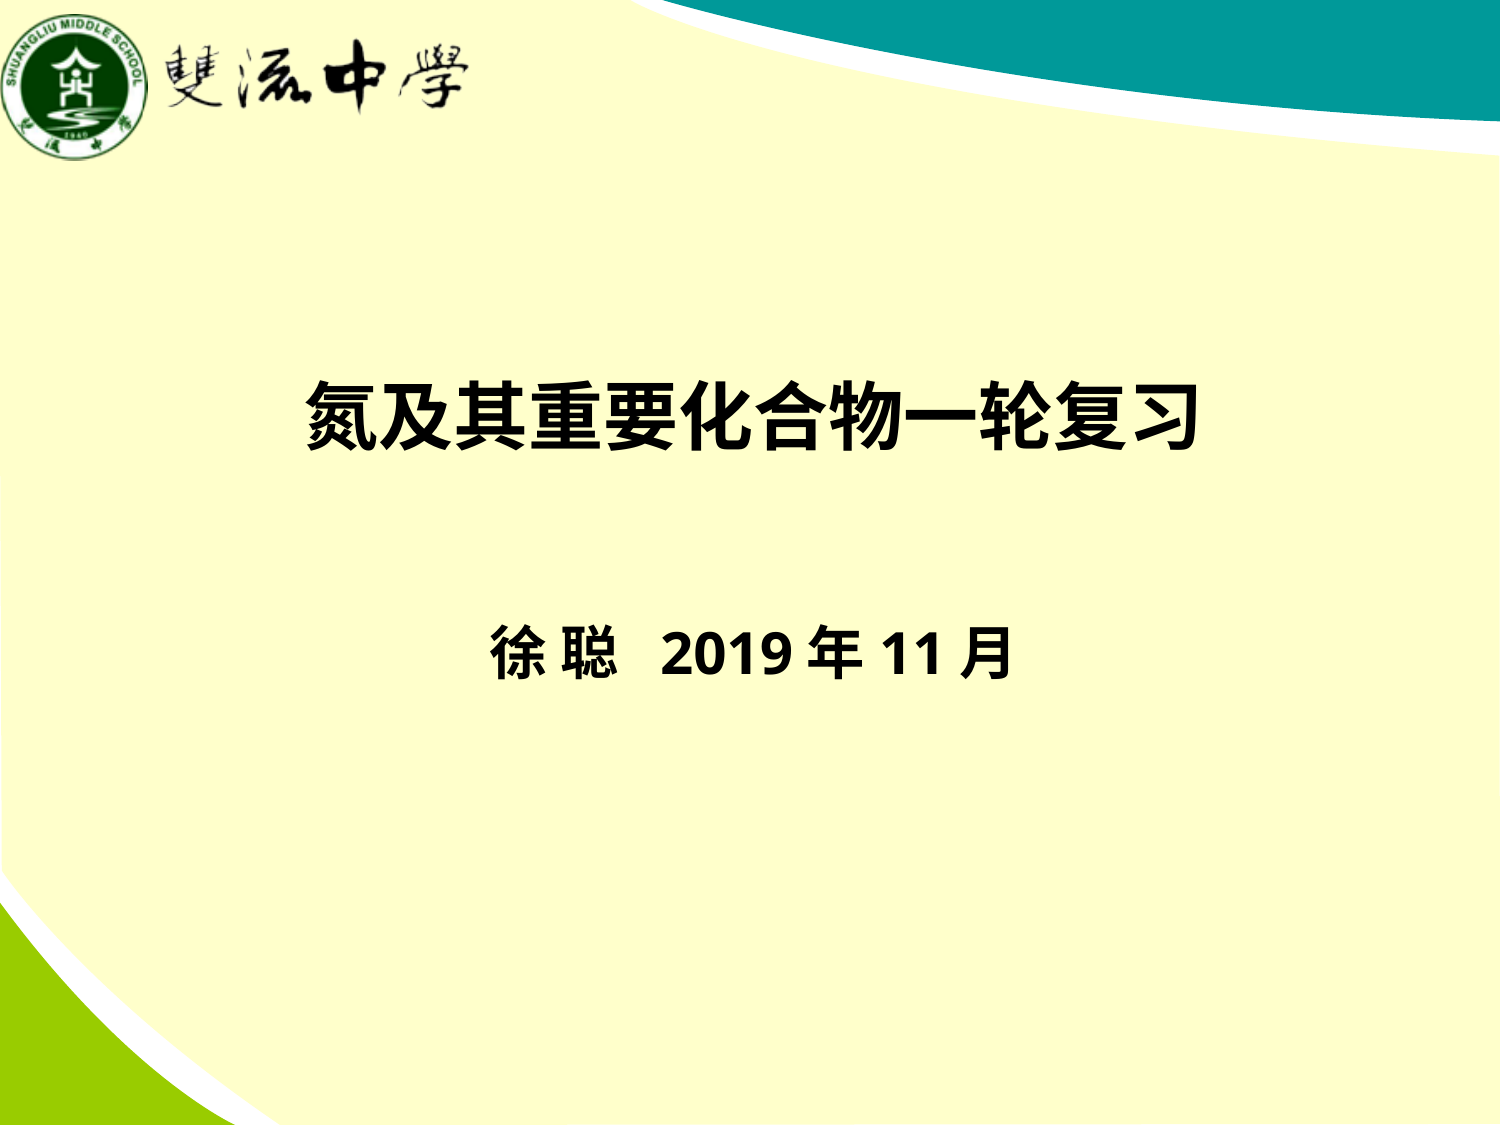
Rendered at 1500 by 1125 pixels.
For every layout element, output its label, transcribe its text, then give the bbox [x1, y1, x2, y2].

picture [159, 21, 491, 138]
text_box 氮及其重要化合物一轮复习 徐 聪 2019年11月 [147, 361, 1360, 793]
picture [0, 14, 148, 161]
